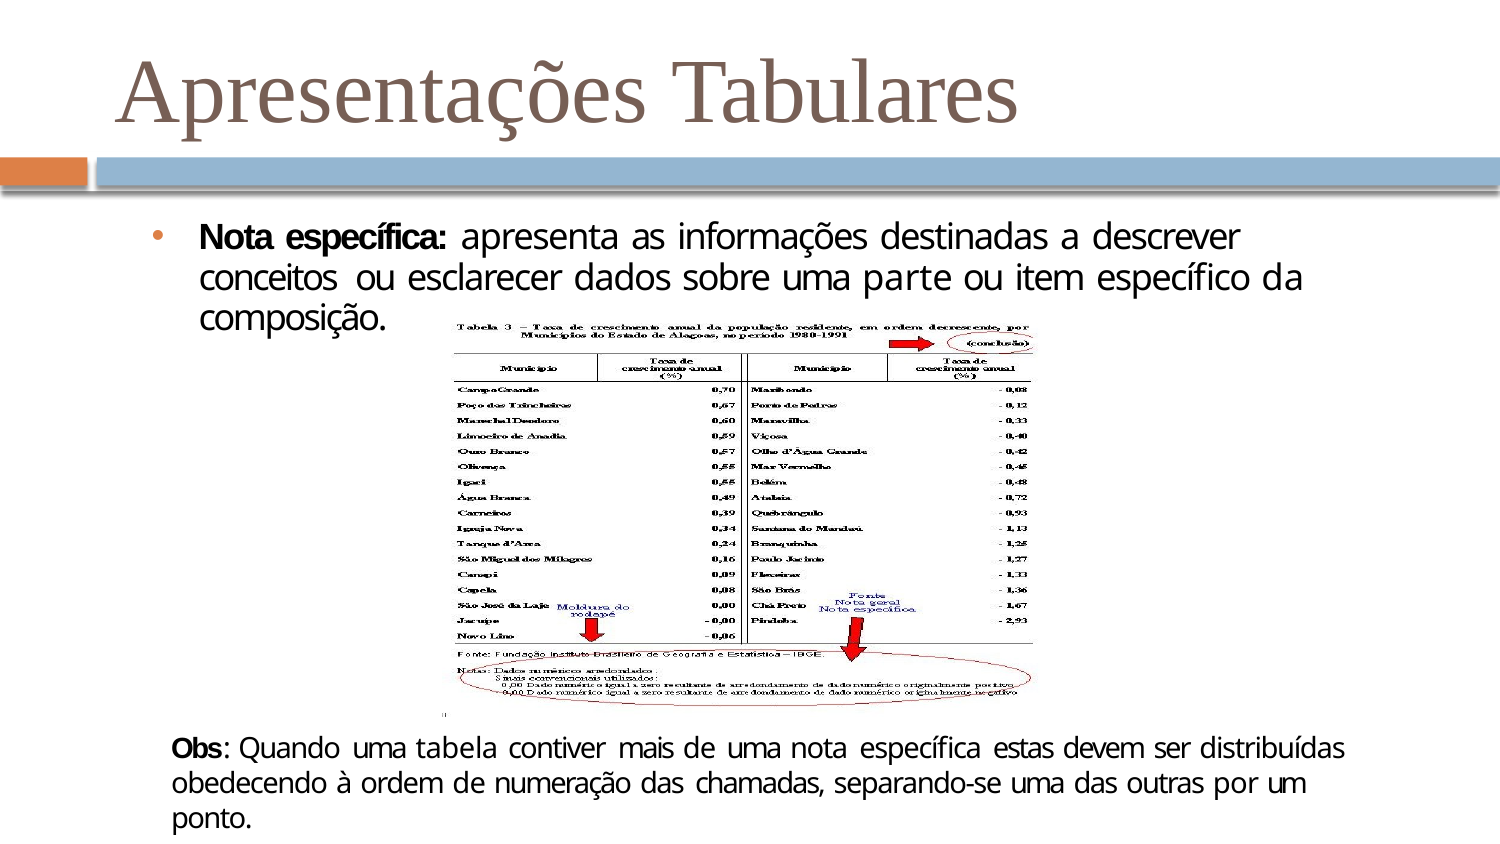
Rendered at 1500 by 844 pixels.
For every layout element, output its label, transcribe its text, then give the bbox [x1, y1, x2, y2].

picture [0, 156, 1500, 203]
text_box Obs: Quando uma tabela contiver mais de uma nota específica estas devem ser distribuídas obedecendo à ordem de numeração das chamadas, separando-se uma das outras por um ponto. [169, 727, 1362, 835]
text_box Nota específica: apresenta as informações destinadas a descrever conceitos ou esclarecer dados sobre uma parte ou item específico da composição. [149, 210, 1351, 338]
picture [442, 322, 1040, 718]
title Apresentações Tabulares [112, 28, 1027, 172]
